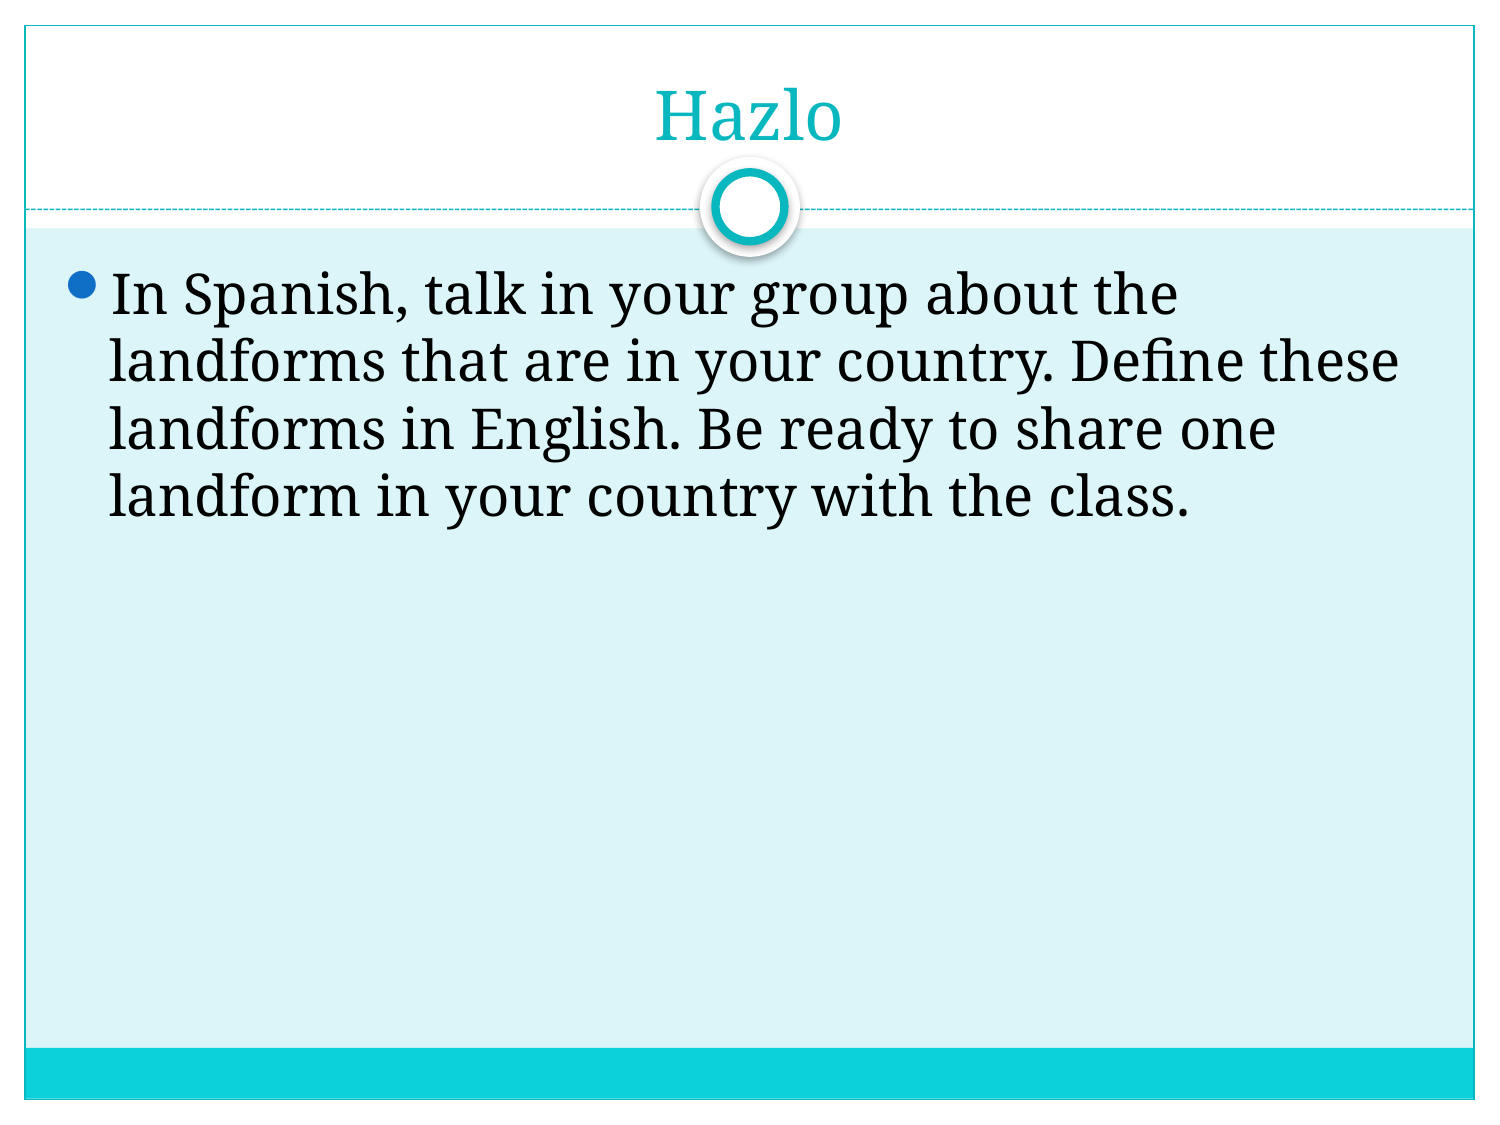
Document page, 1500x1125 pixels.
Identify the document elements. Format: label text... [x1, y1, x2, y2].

list In Spanish, talk in your group about the landforms that are in your country. Define these landforms in English. Be ready to share one landform in your country with the class. [49, 250, 1445, 1001]
title Hazlo [49, 37, 1450, 162]
